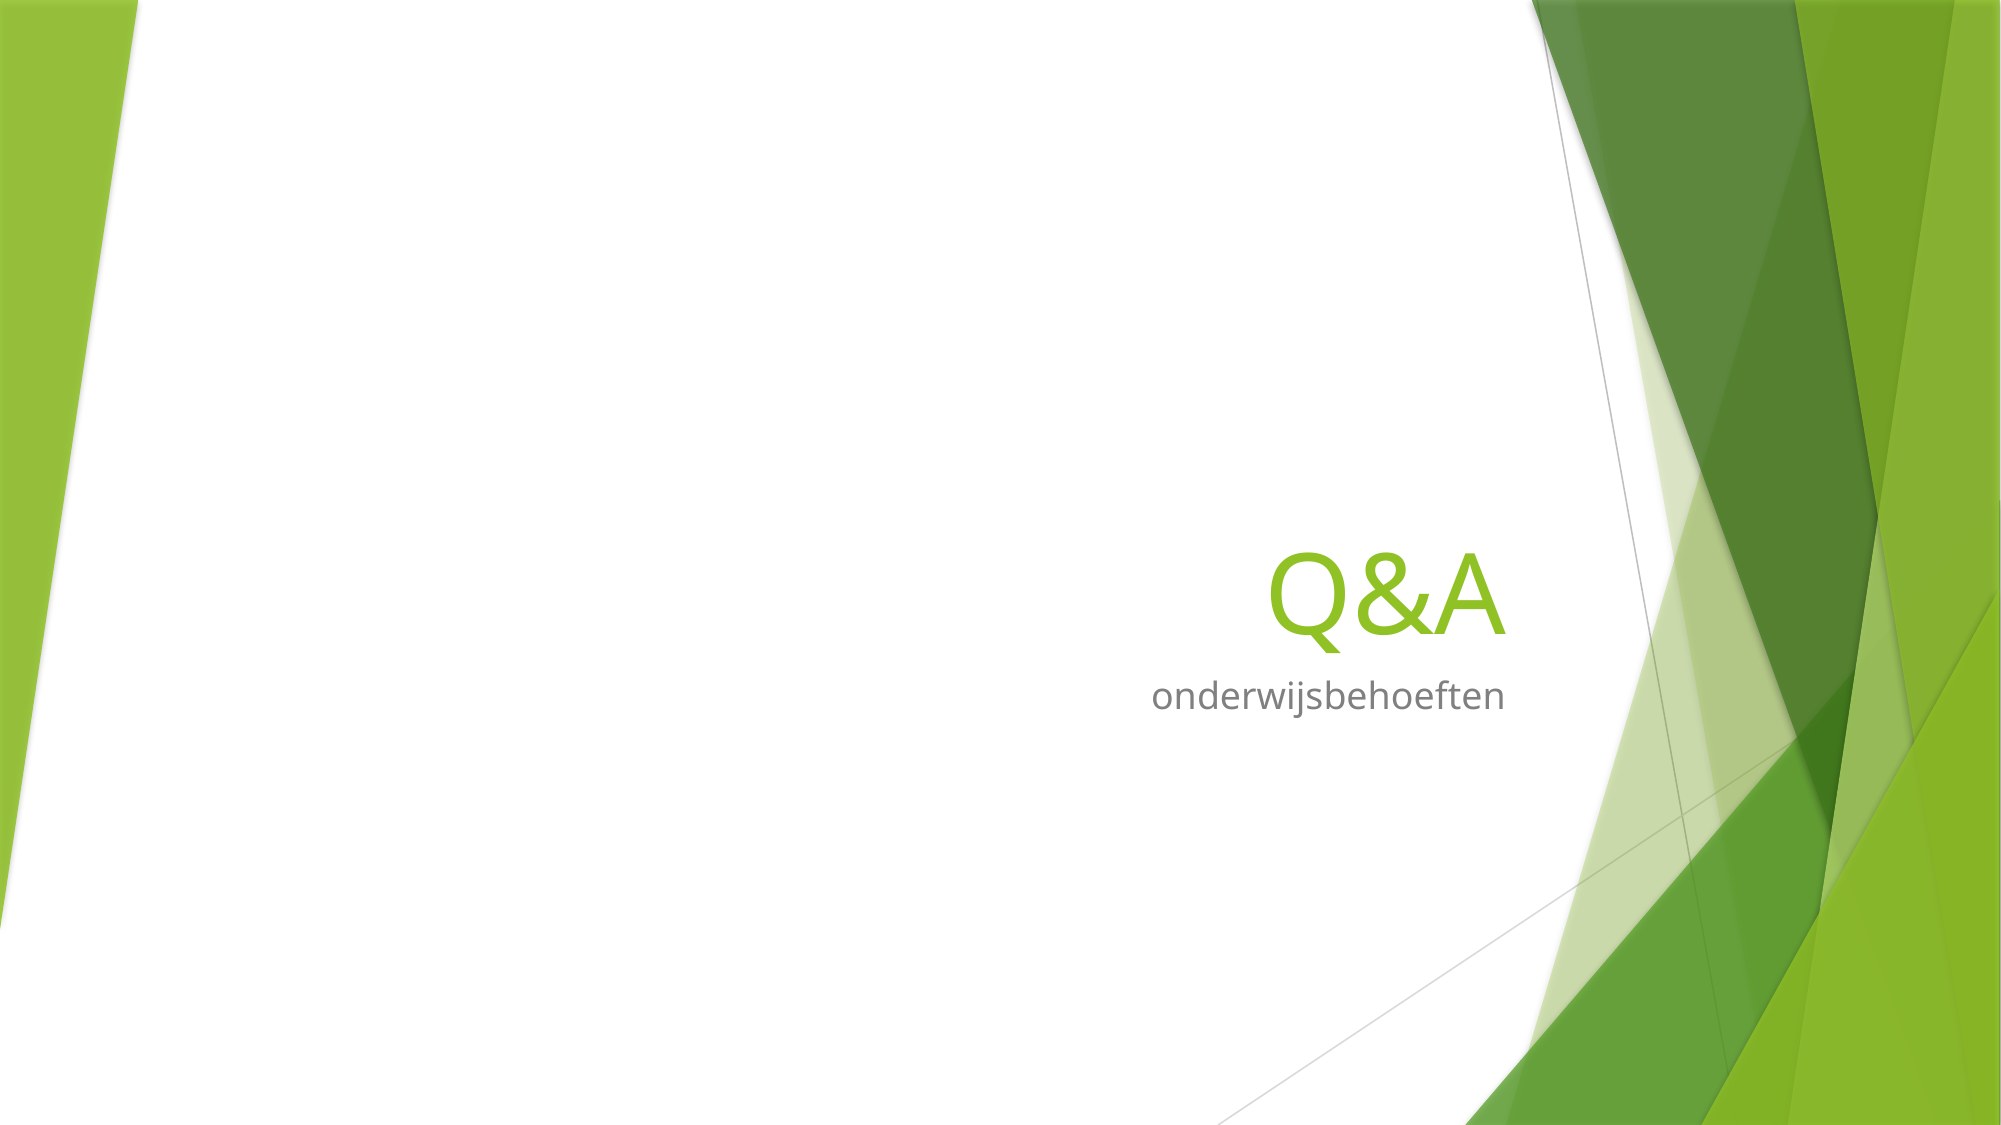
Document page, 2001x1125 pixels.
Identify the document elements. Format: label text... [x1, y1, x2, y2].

title Q&A [247, 394, 1522, 664]
subtitle onderwijsbehoeften [247, 664, 1522, 845]
